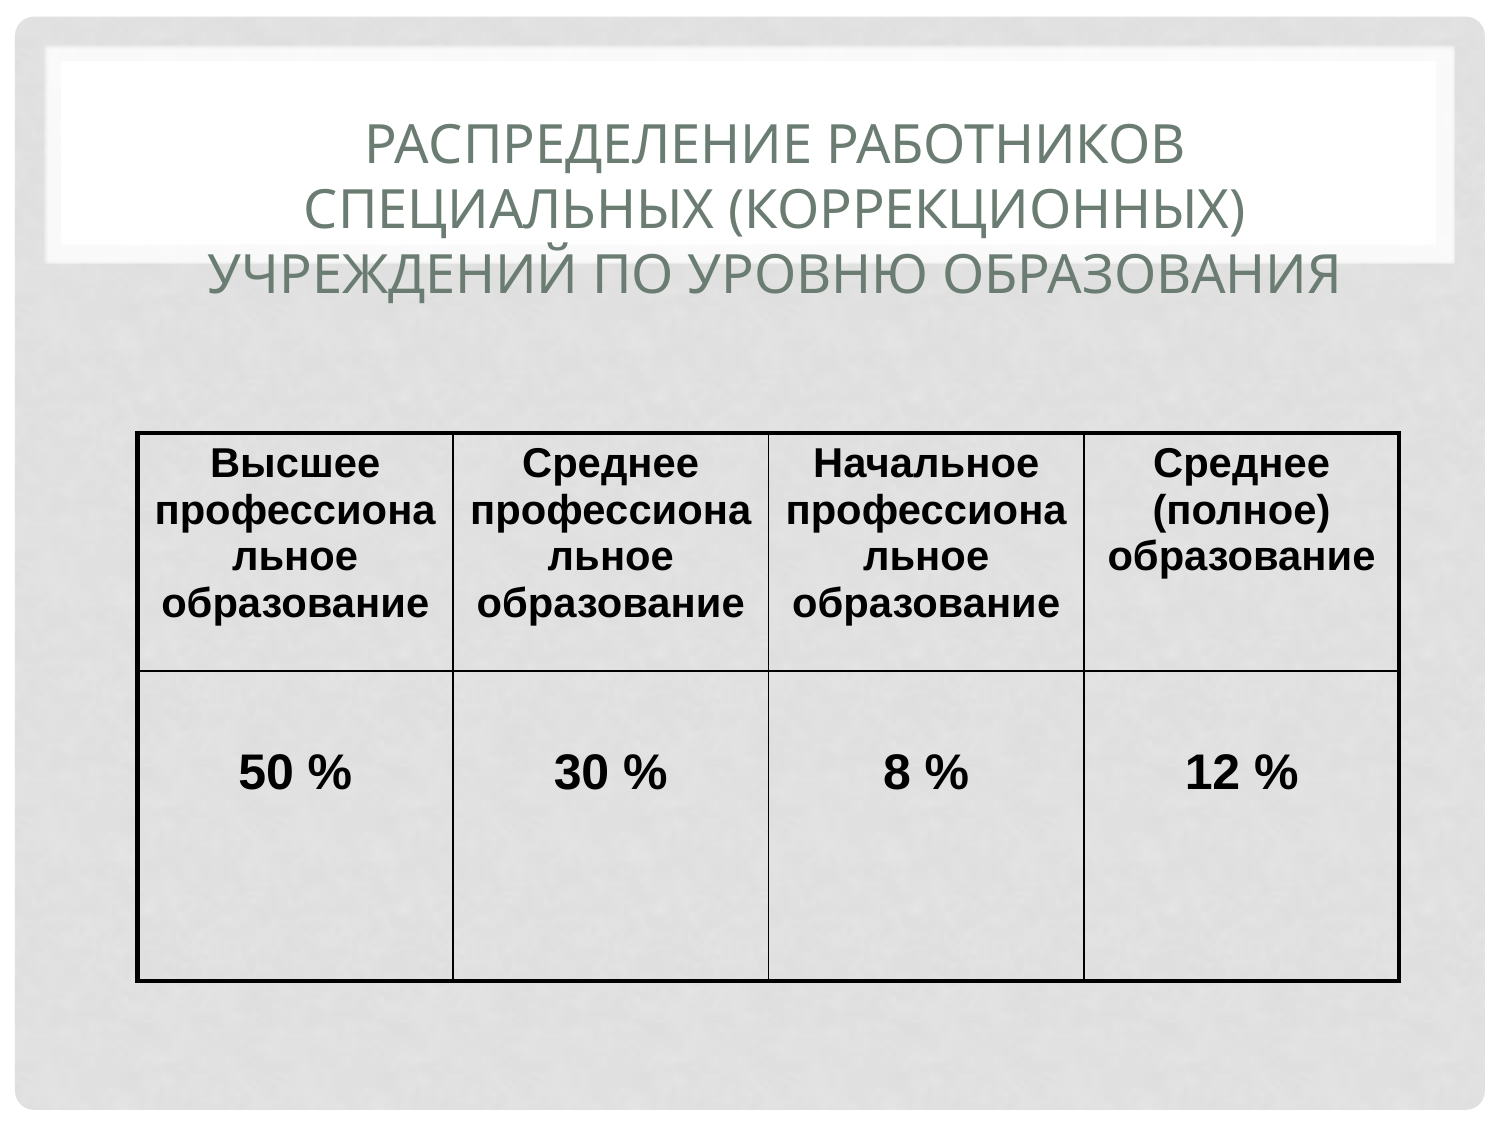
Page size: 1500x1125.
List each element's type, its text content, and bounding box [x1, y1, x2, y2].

table_cell 50 % [140, 672, 452, 979]
table_header Среднее профессиональное образование [454, 435, 768, 670]
table_cell 30 % [454, 672, 768, 979]
table_header Среднее (полное) образование [1085, 435, 1397, 670]
table_header Начальное профессиональное образование [769, 435, 1083, 670]
title Распределение работников специальных (коррекционных) учреждений по уровню образования [125, 101, 1425, 313]
table_cell 8 % [769, 672, 1083, 979]
table_header Высшее профессиональное образование [140, 435, 452, 670]
table_cell 12 % [1085, 672, 1397, 979]
